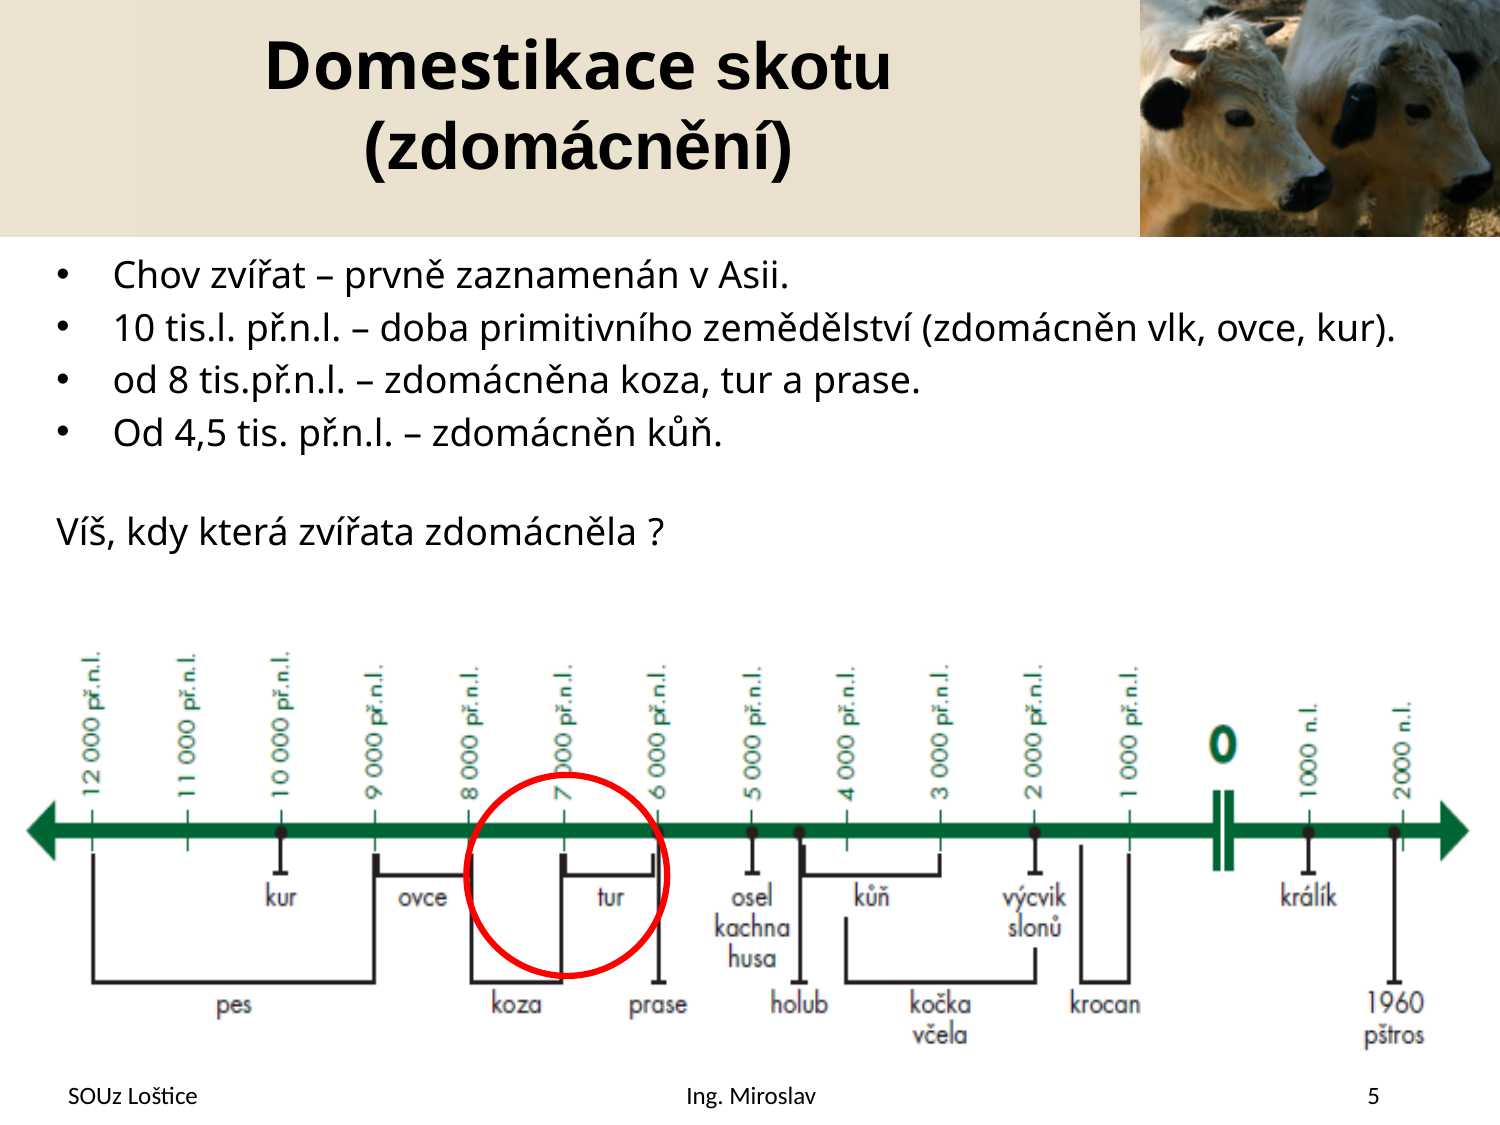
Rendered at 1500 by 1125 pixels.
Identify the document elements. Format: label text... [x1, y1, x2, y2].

list Chov zvířat – prvně zaznamenán v Asii. 10 tis.l. př.n.l. – doba primitivního zemědělství (zdomácněn vlk, ovce, kur). od 8 tis.př.n.l. – zdomácněna koza, tur a prase. Od 4,5 tis. př.n.l. – zdomácněn kůň. Víš, kdy která zvířata zdomácněla ? [40, 243, 1460, 614]
footer Ing. Miroslav [513, 1073, 989, 1125]
picture [1140, 0, 1500, 237]
title Domestikace skotu (zdomácnění) [29, 42, 1129, 164]
picture [0, 616, 1500, 1066]
slide_number 5 [1045, 1073, 1396, 1125]
slide_number SOUz Loštice [53, 1073, 404, 1125]
